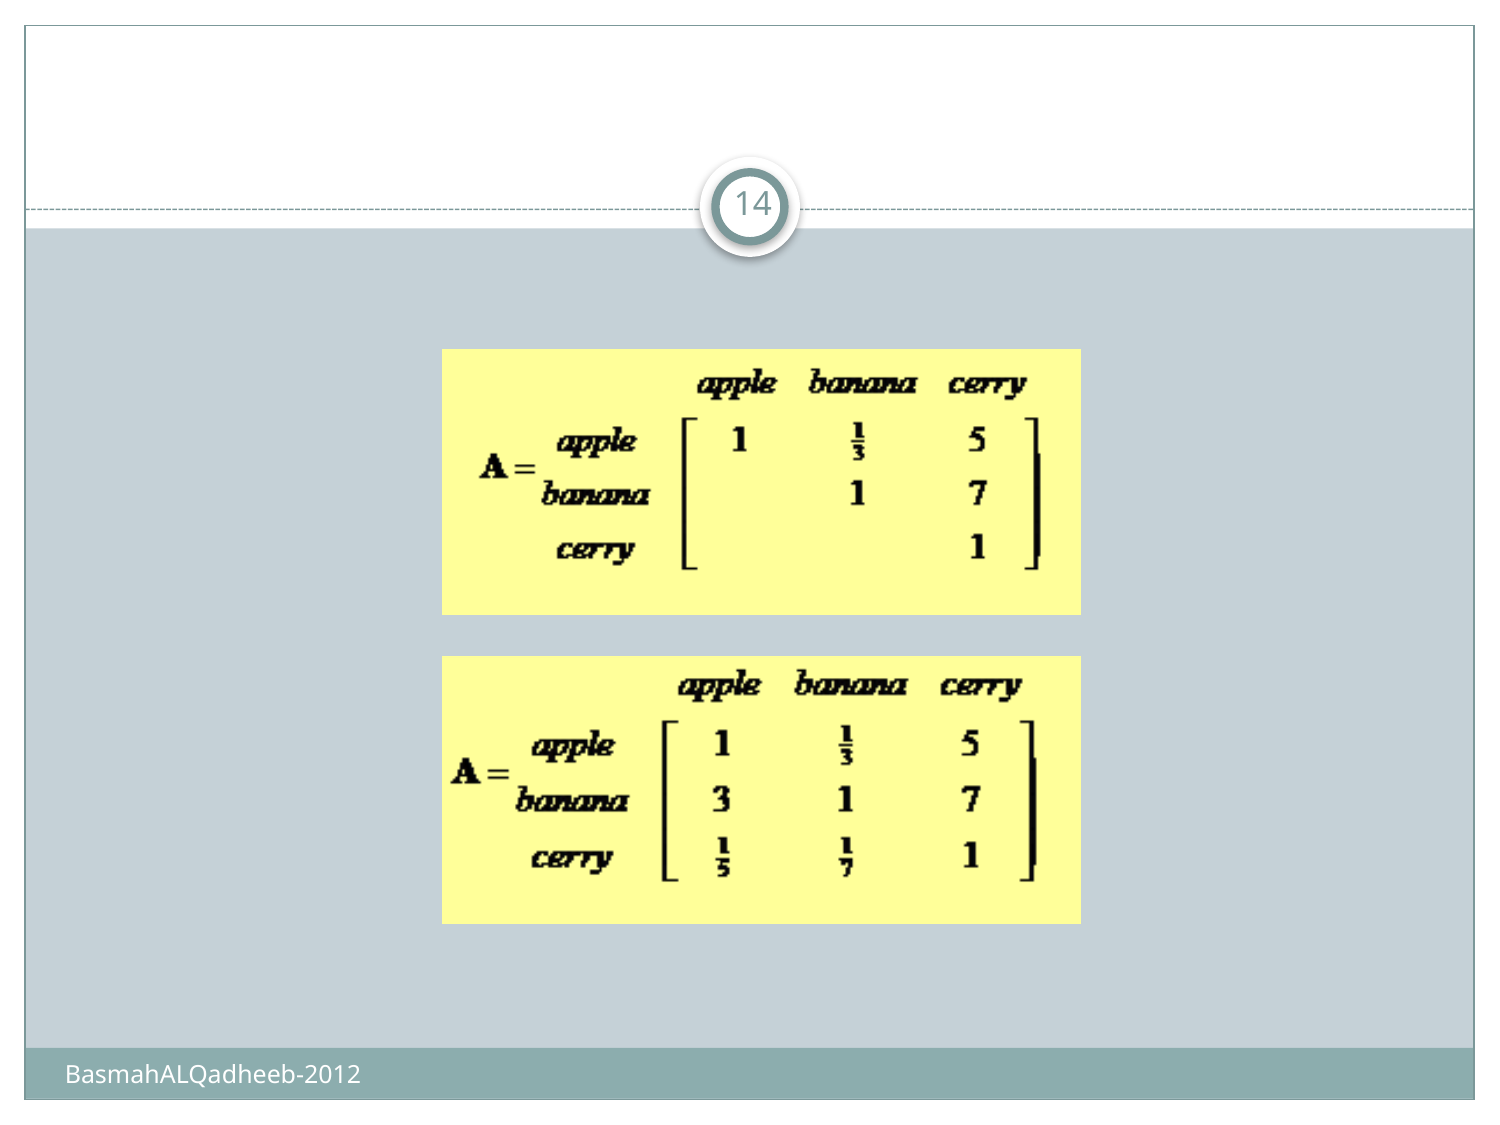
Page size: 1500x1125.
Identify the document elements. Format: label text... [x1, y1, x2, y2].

footer BasmahALQadheeb-2012 [50, 1051, 638, 1112]
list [442, 349, 1081, 615]
slide_number 14 [715, 168, 791, 241]
picture [442, 656, 1081, 924]
